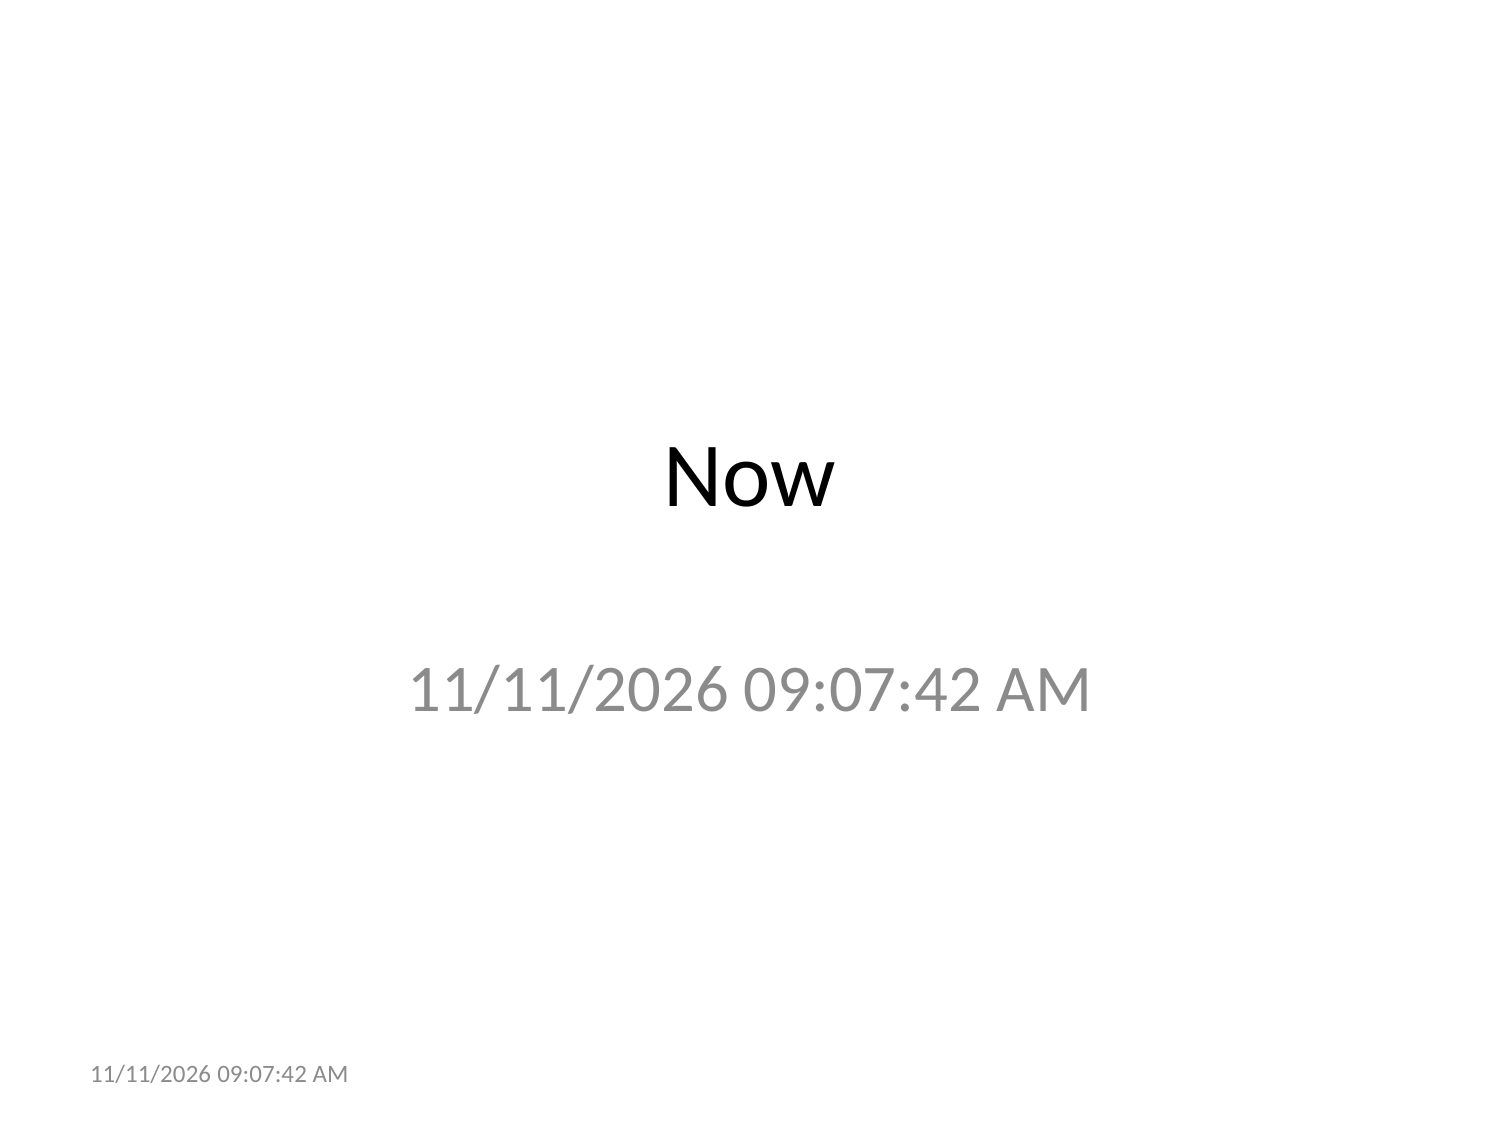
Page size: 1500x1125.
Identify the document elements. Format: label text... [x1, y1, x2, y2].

title Now [112, 349, 1388, 591]
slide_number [75, 1042, 425, 1103]
subtitle 2011-12-19 10:20:04 AM [225, 637, 1275, 925]
